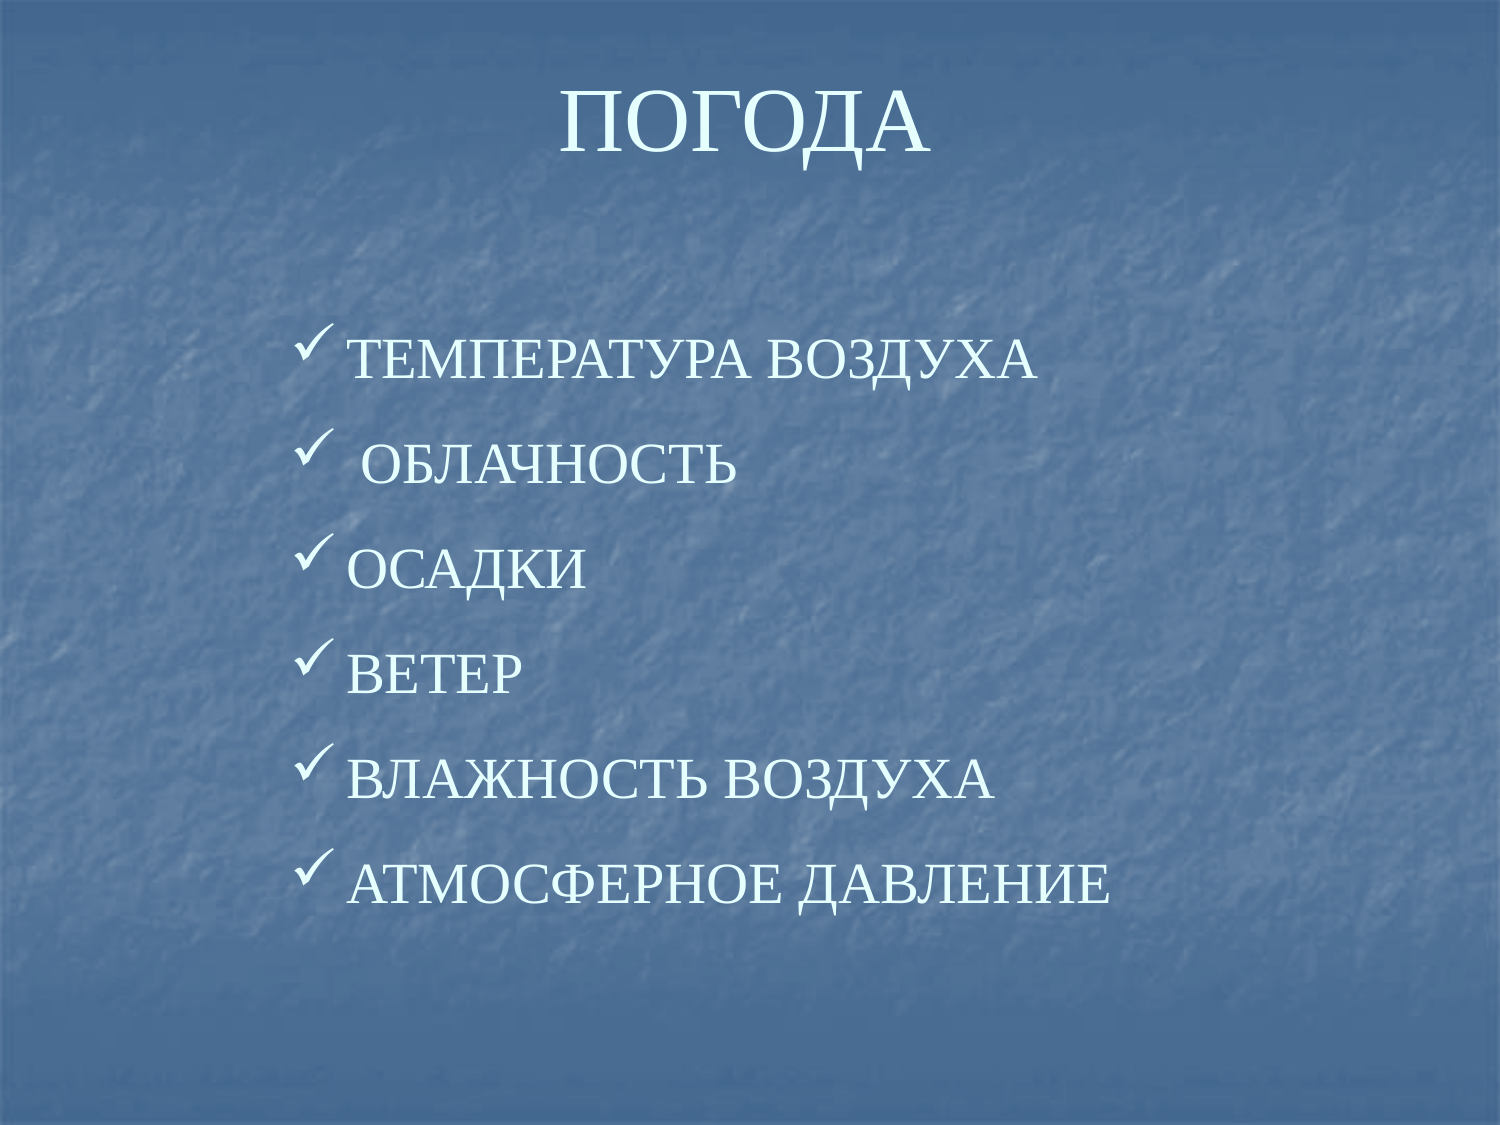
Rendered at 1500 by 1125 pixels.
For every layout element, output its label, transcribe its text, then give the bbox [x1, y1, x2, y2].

title ПОГОДА [152, 1, 1338, 227]
text_box ТЕМПЕРАТУРА ВОЗДУХА ОБЛАЧНОСТЬ ОСАДКИ ВЕТЕР ВЛАЖНОСТЬ ВОЗДУХА АТМОСФЕРНОЕ ДАВЛЕНИЕ [274, 212, 1338, 988]
